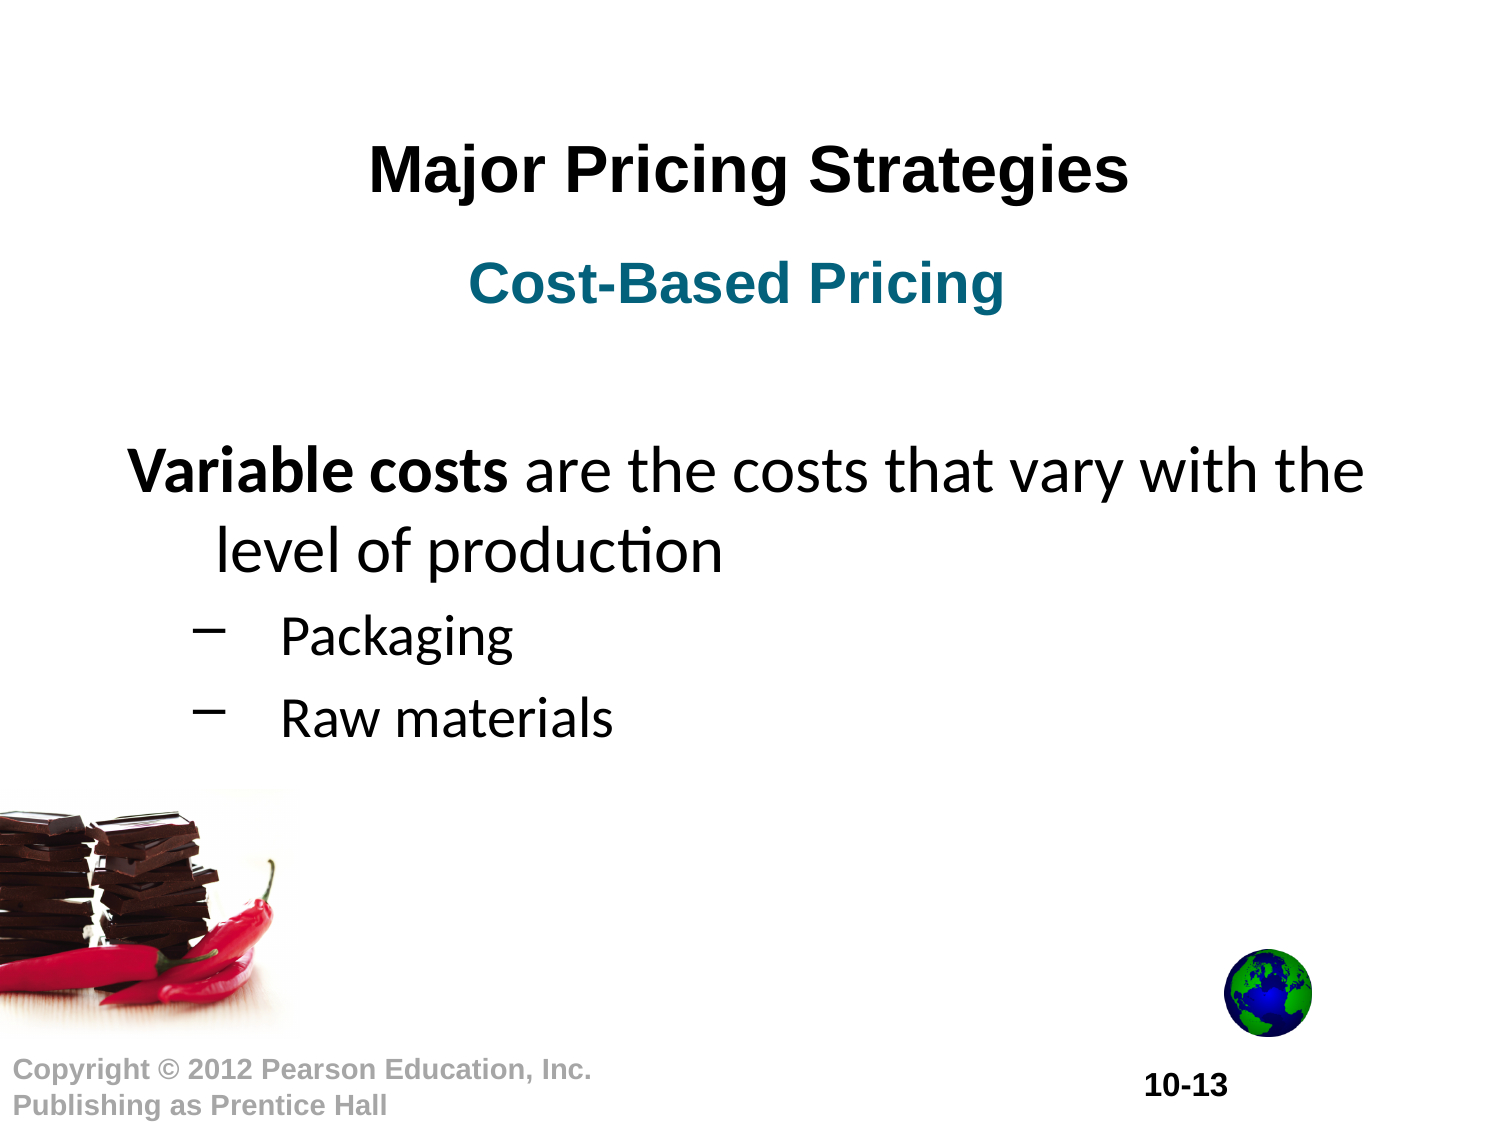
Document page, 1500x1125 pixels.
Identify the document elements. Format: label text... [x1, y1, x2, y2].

picture [1224, 949, 1313, 1038]
list Cost-Based Pricing [149, 237, 1326, 301]
list Variable costs are the costs that vary with the level of production Packaging Raw materials [112, 324, 1388, 1001]
picture [0, 789, 300, 1039]
title Major Pricing Strategies [112, 37, 1388, 226]
